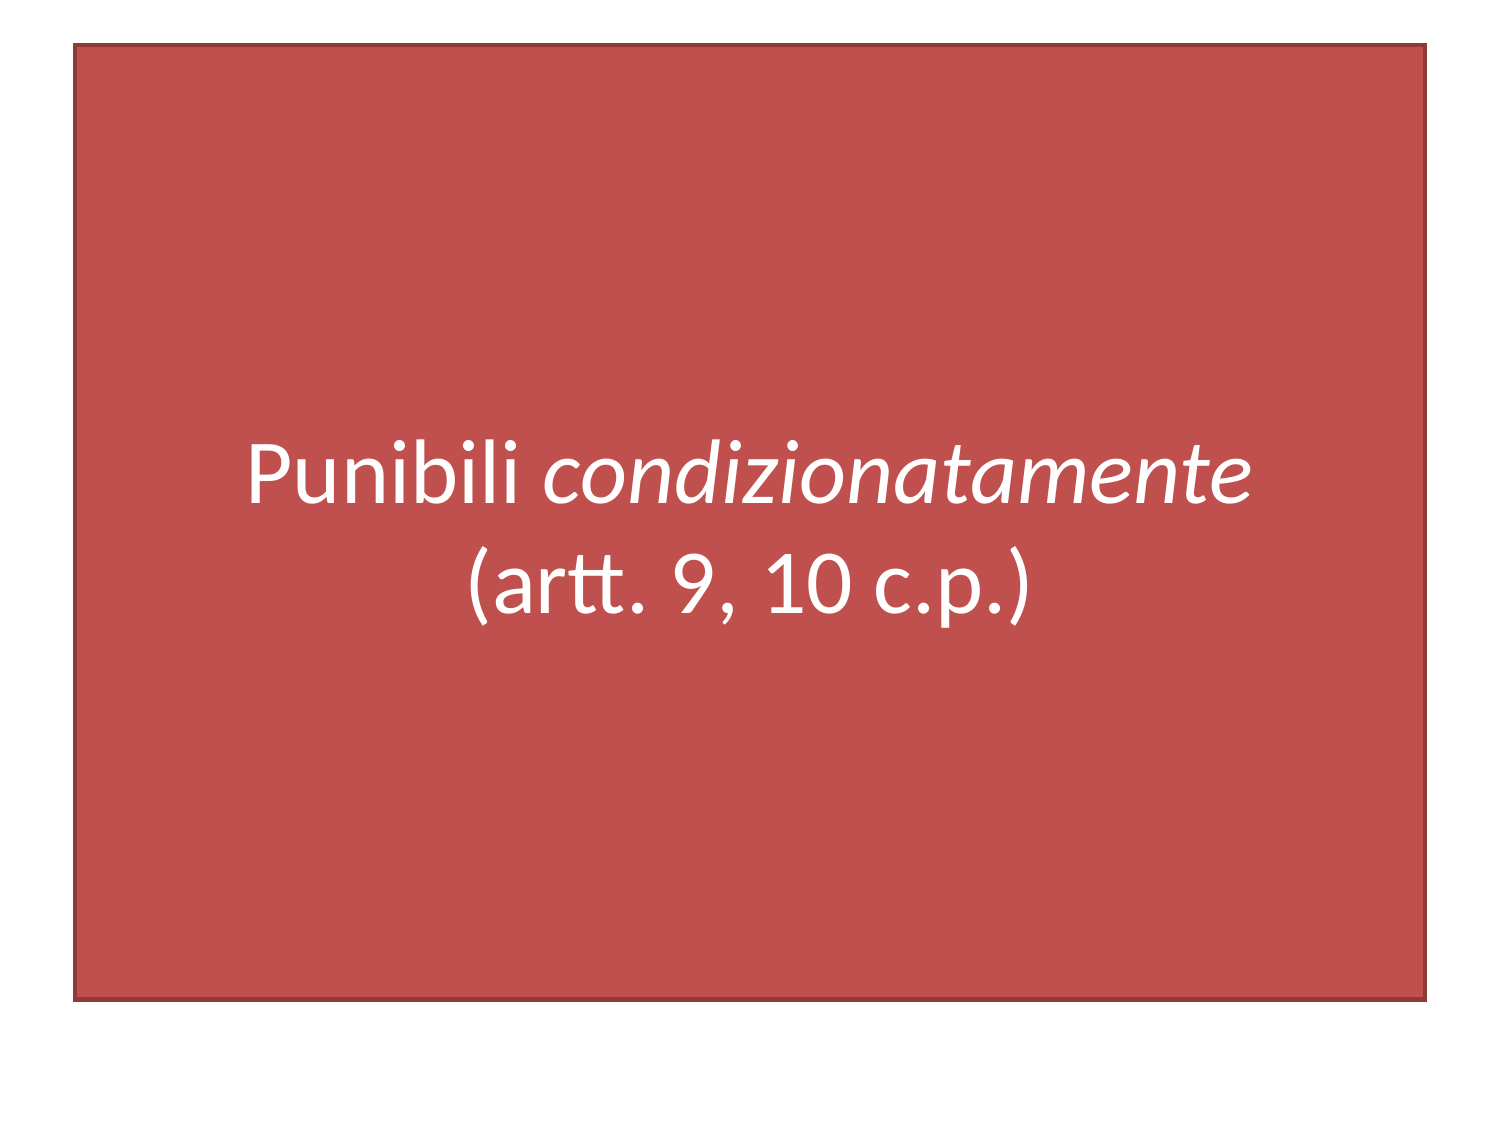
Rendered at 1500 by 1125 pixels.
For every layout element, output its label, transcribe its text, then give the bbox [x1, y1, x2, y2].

title Punibili condizionatamente (artt. 9, 10 c.p.) [73, 43, 1427, 1002]
